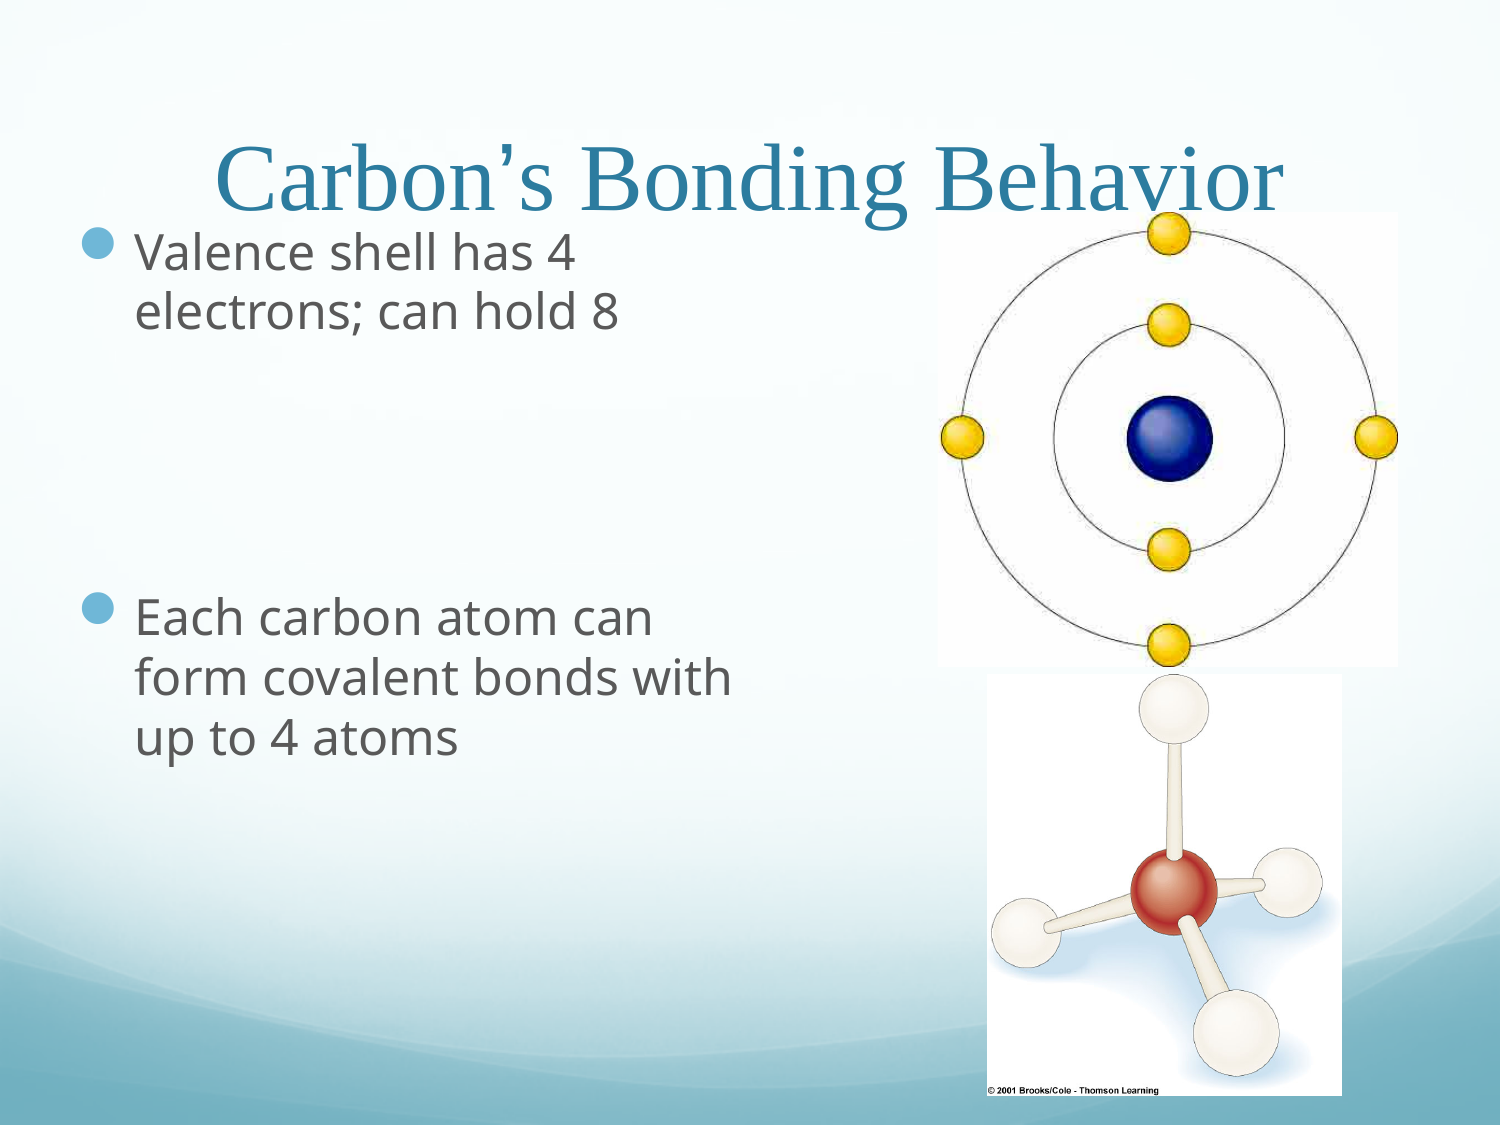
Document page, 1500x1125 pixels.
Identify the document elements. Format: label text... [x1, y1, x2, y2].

list Valence shell has 4 electrons; can hold 8 Each carbon atom can form covalent bonds with up to 4 atoms [62, 212, 763, 1050]
title Carbon’s Bonding Behavior [90, 17, 1410, 237]
picture [936, 211, 1399, 668]
picture [986, 674, 1343, 1097]
